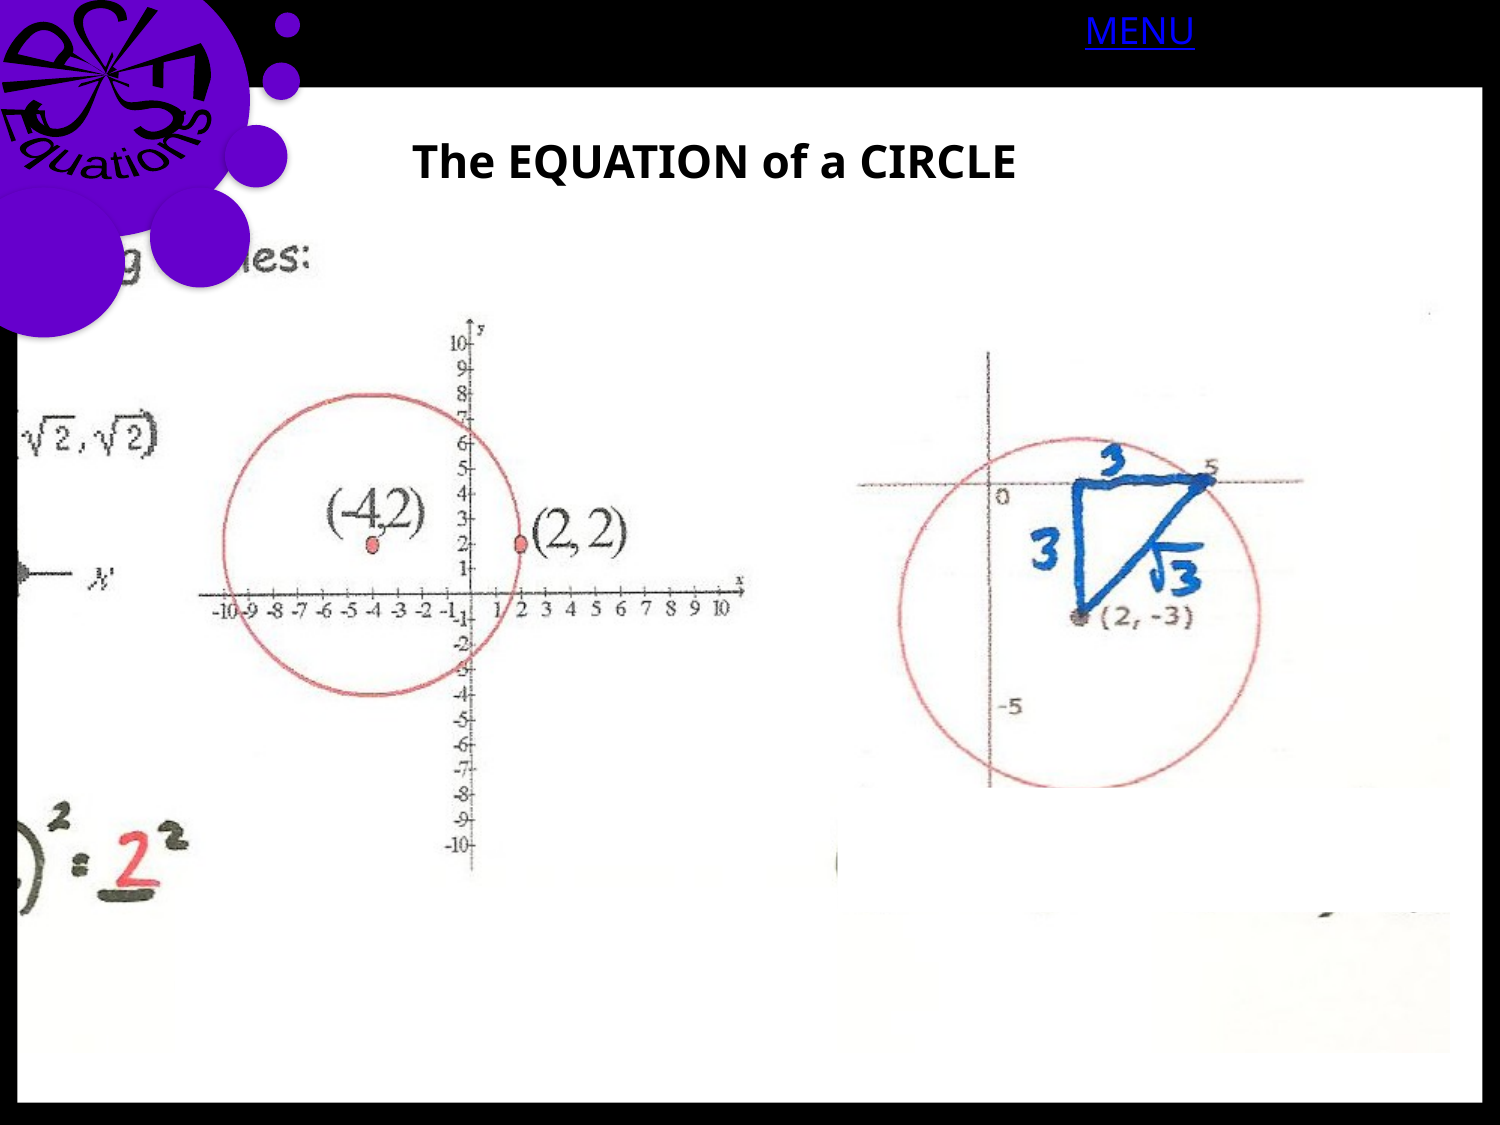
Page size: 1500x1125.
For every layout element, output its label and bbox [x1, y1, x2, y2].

text_box [0, 0, 1500, 1125]
